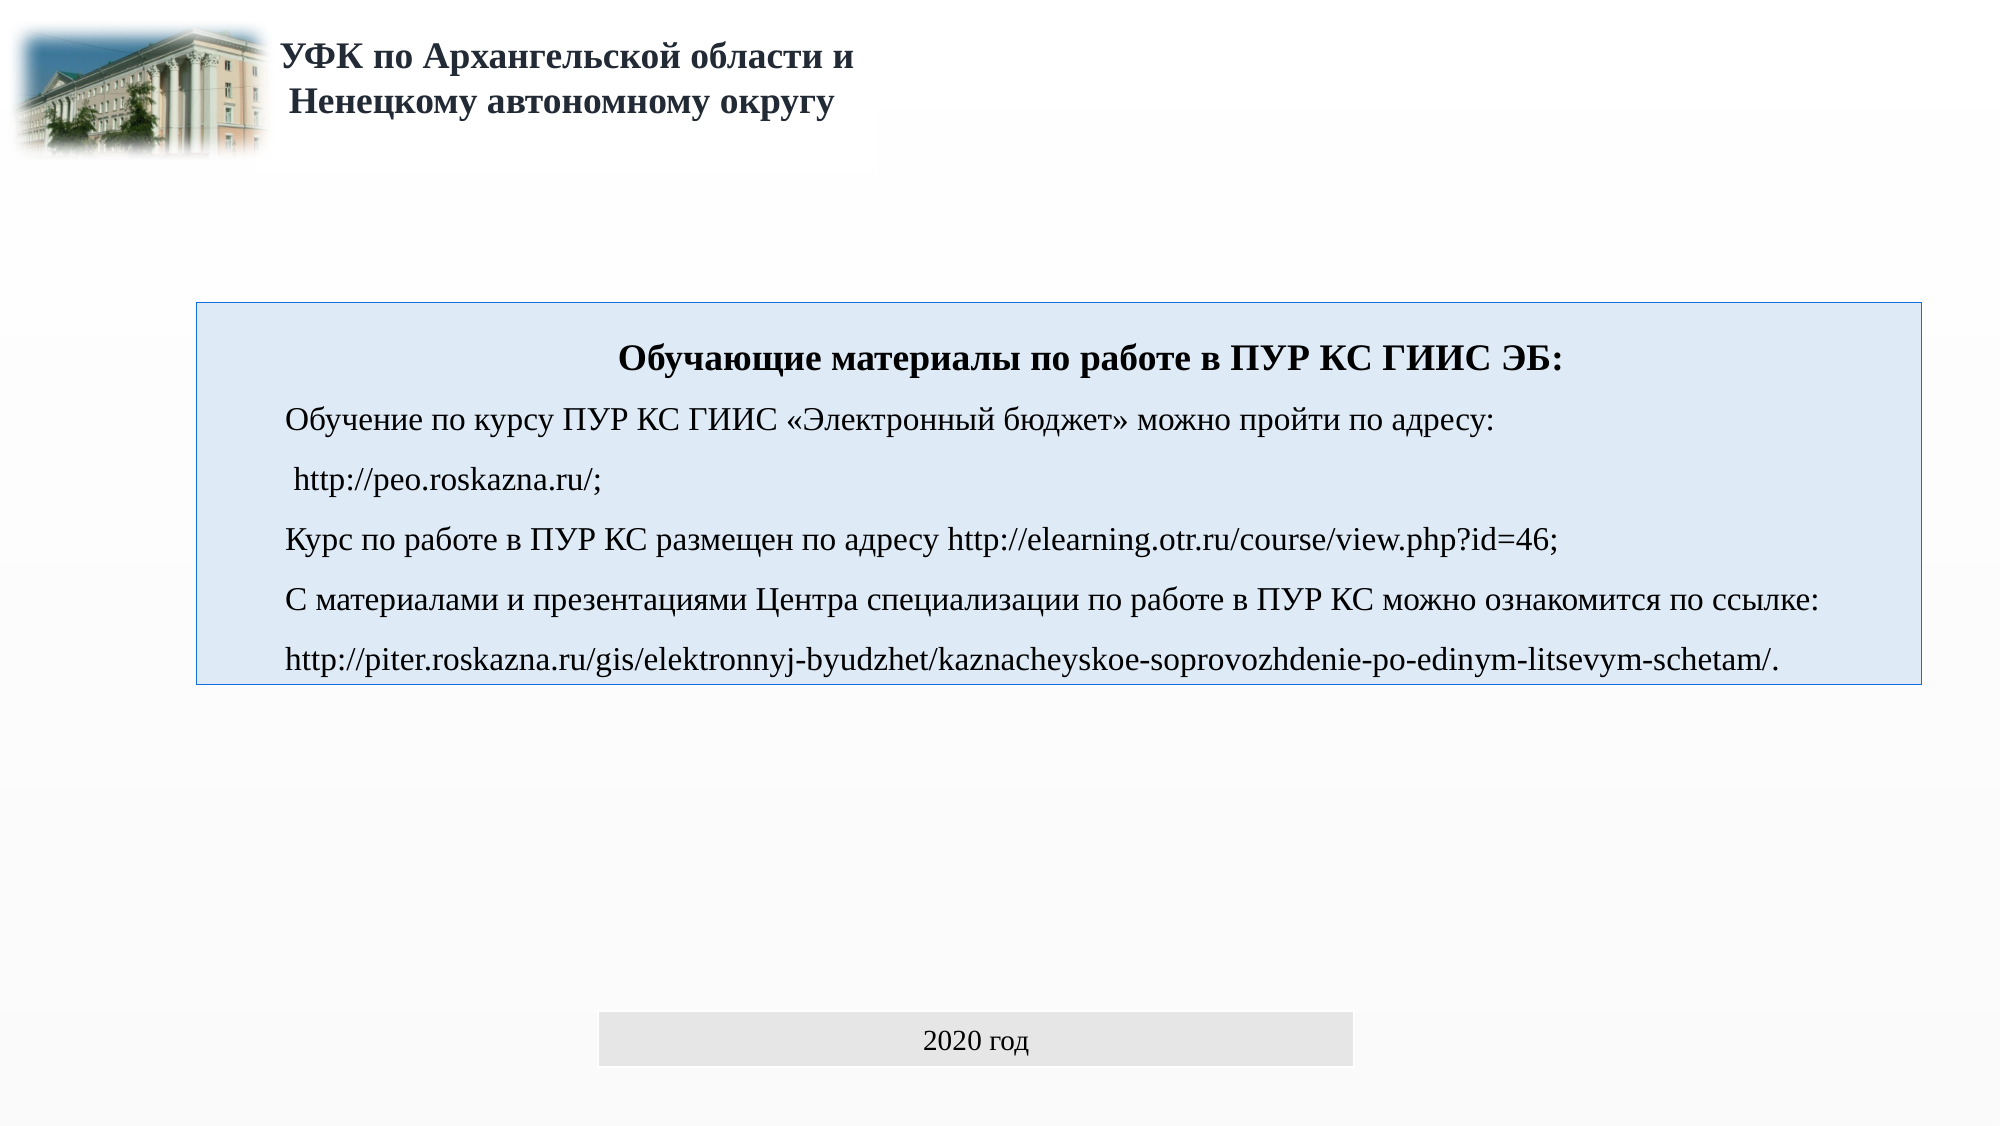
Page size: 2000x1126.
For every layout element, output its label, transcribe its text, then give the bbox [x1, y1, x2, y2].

text_box Обучающие материалы по работе в ПУР КС ГИИС ЭБ: Обучение по курсу ПУР КС ГИИС «Электронный бюджет» можно пройти по адресу: http://peo.roskazna.ru/; Курс по работе в ПУР КС размещен по адресу http://elearning.otr.ru/course/view.php?id=46; С материалами и презентациями Центра специализации по работе в ПУР КС можно ознакомится по ссылке: http://piter.roskazna.ru/gis/elektronnyj-byudzhet/kaznacheyskoe-soprovozhdenie-po-edinym-litsevym-schetam/. [196, 302, 1922, 685]
text_box 2020 год [597, 1010, 1355, 1068]
picture [7, 19, 274, 162]
text_box УФК по Архангельской области и Ненецкому автономному округу [255, 42, 879, 174]
